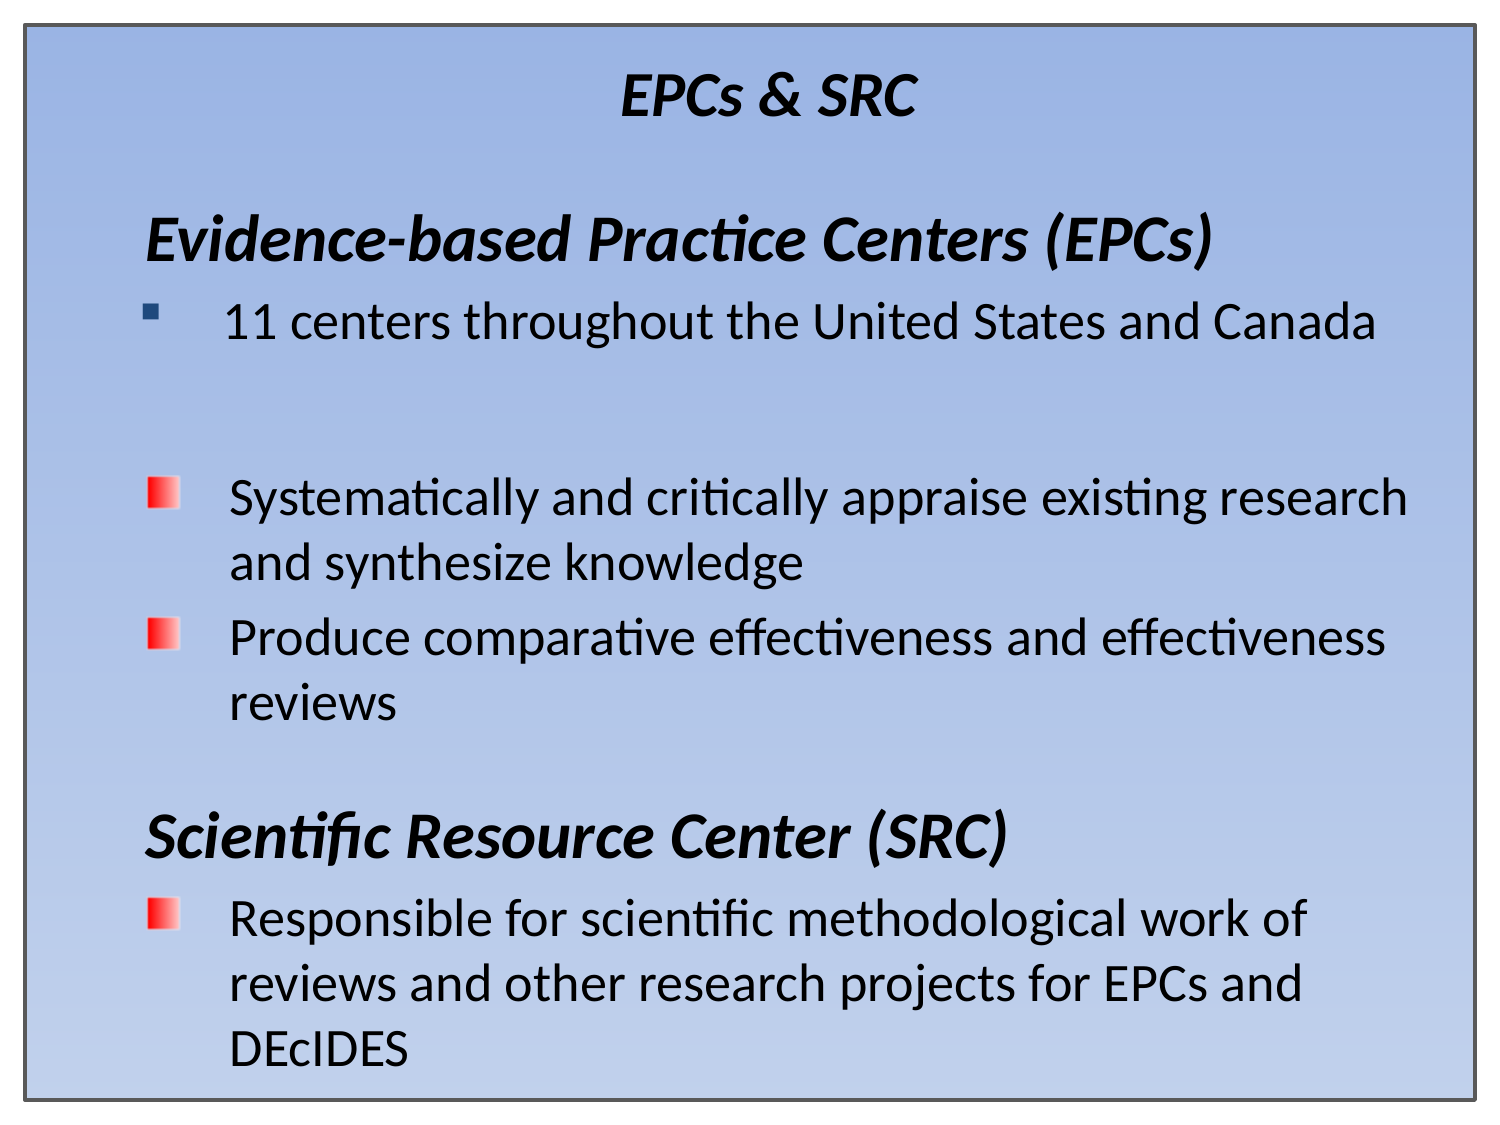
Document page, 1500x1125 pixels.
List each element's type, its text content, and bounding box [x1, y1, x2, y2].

picture [145, 615, 184, 654]
list Evidence-based Practice Centers (EPCs) 11 centers throughout the United States and Canada Systematically and critically appraise existing research and synthesize knowledge Produce comparative effectiveness and effectiveness reviews Scientific Resource Center (SRC) Responsible for scientific methodological work of reviews and other research projects for EPCs and DEcIDES [112, 187, 1438, 968]
title EPCs & SRC [37, 45, 1500, 138]
picture [145, 895, 184, 934]
picture [145, 474, 184, 513]
